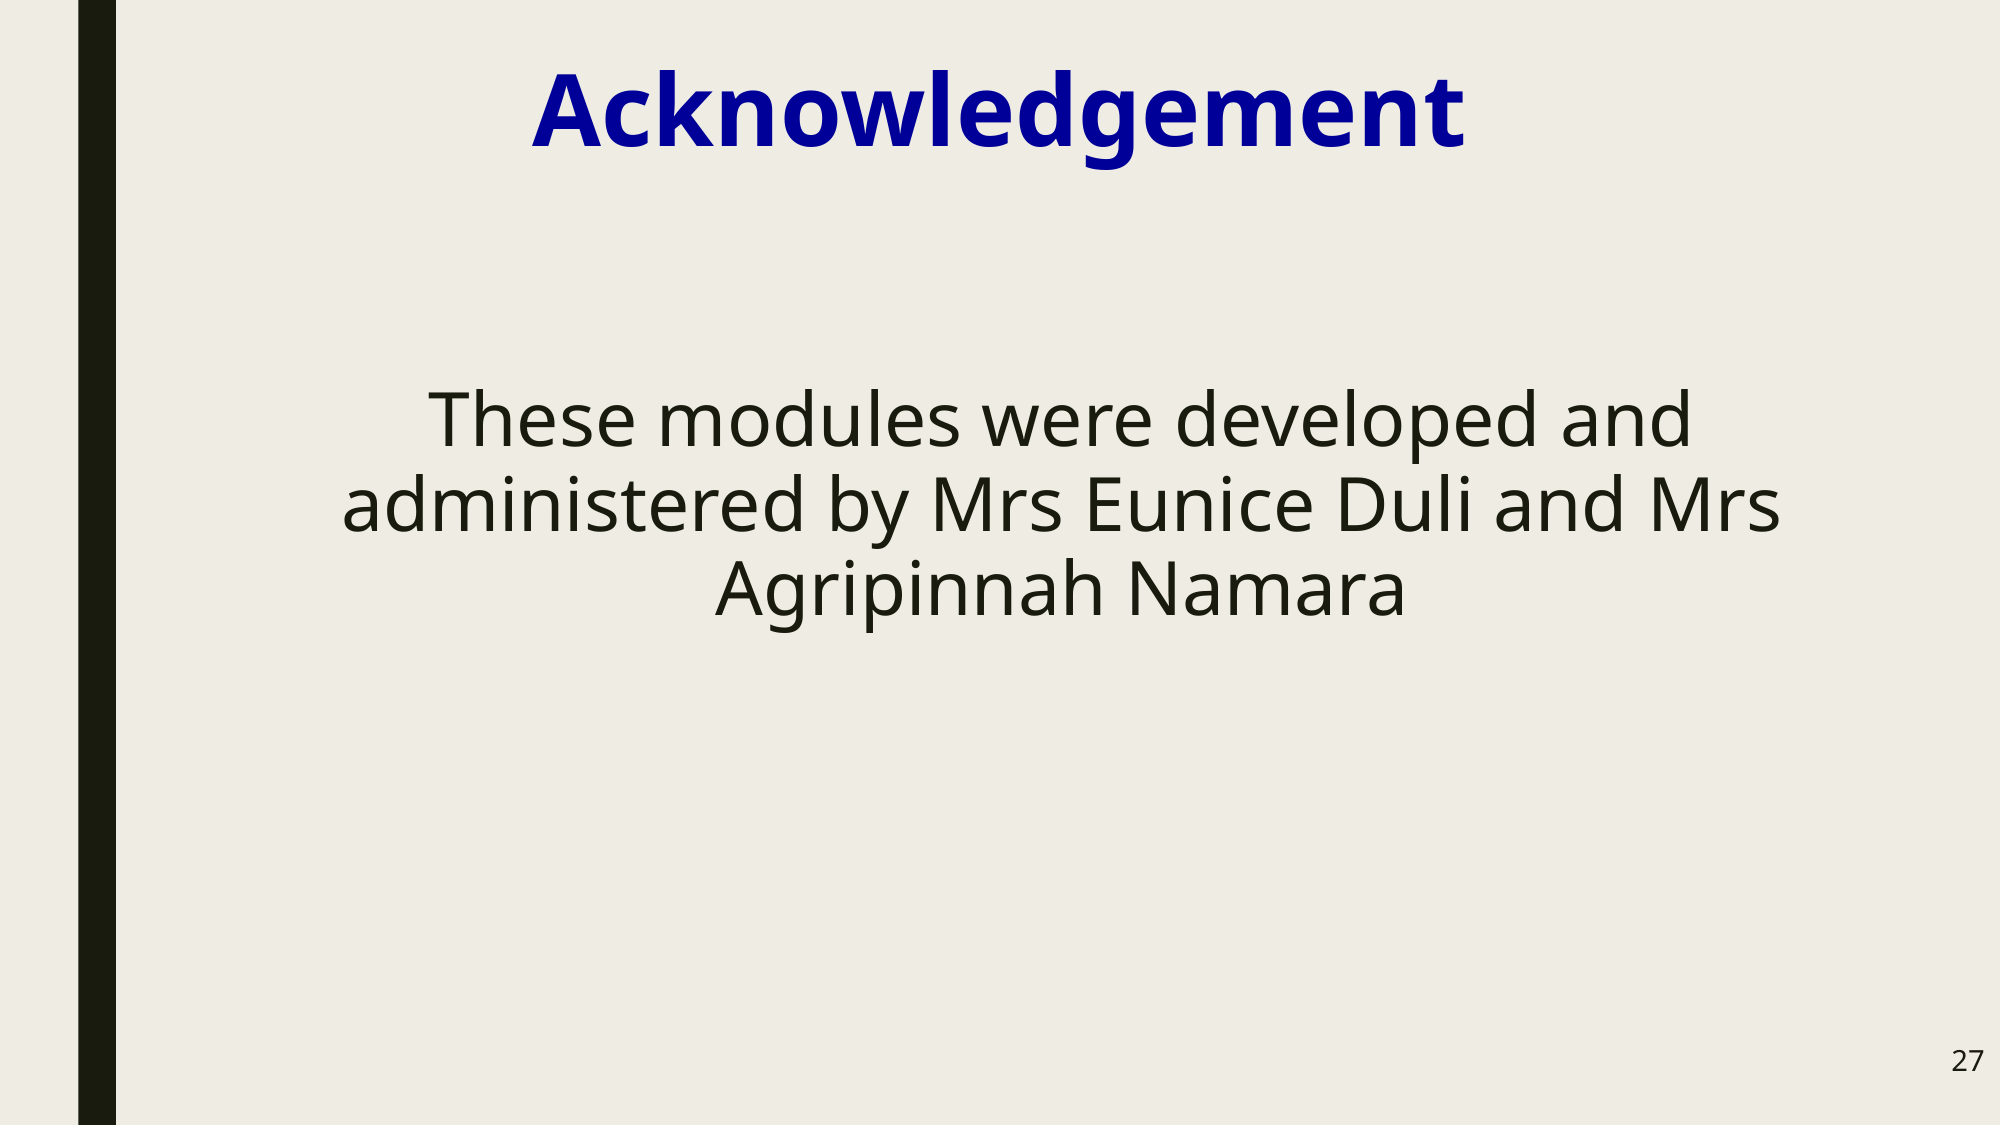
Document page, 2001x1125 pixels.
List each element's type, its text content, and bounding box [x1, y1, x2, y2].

slide_number 27 [1851, 999, 2000, 1125]
list These modules were developed and administered by Mrs Eunice Duli and Mrs Agripinnah Namara [198, 371, 1926, 803]
title Acknowledgement [212, 53, 1788, 207]
